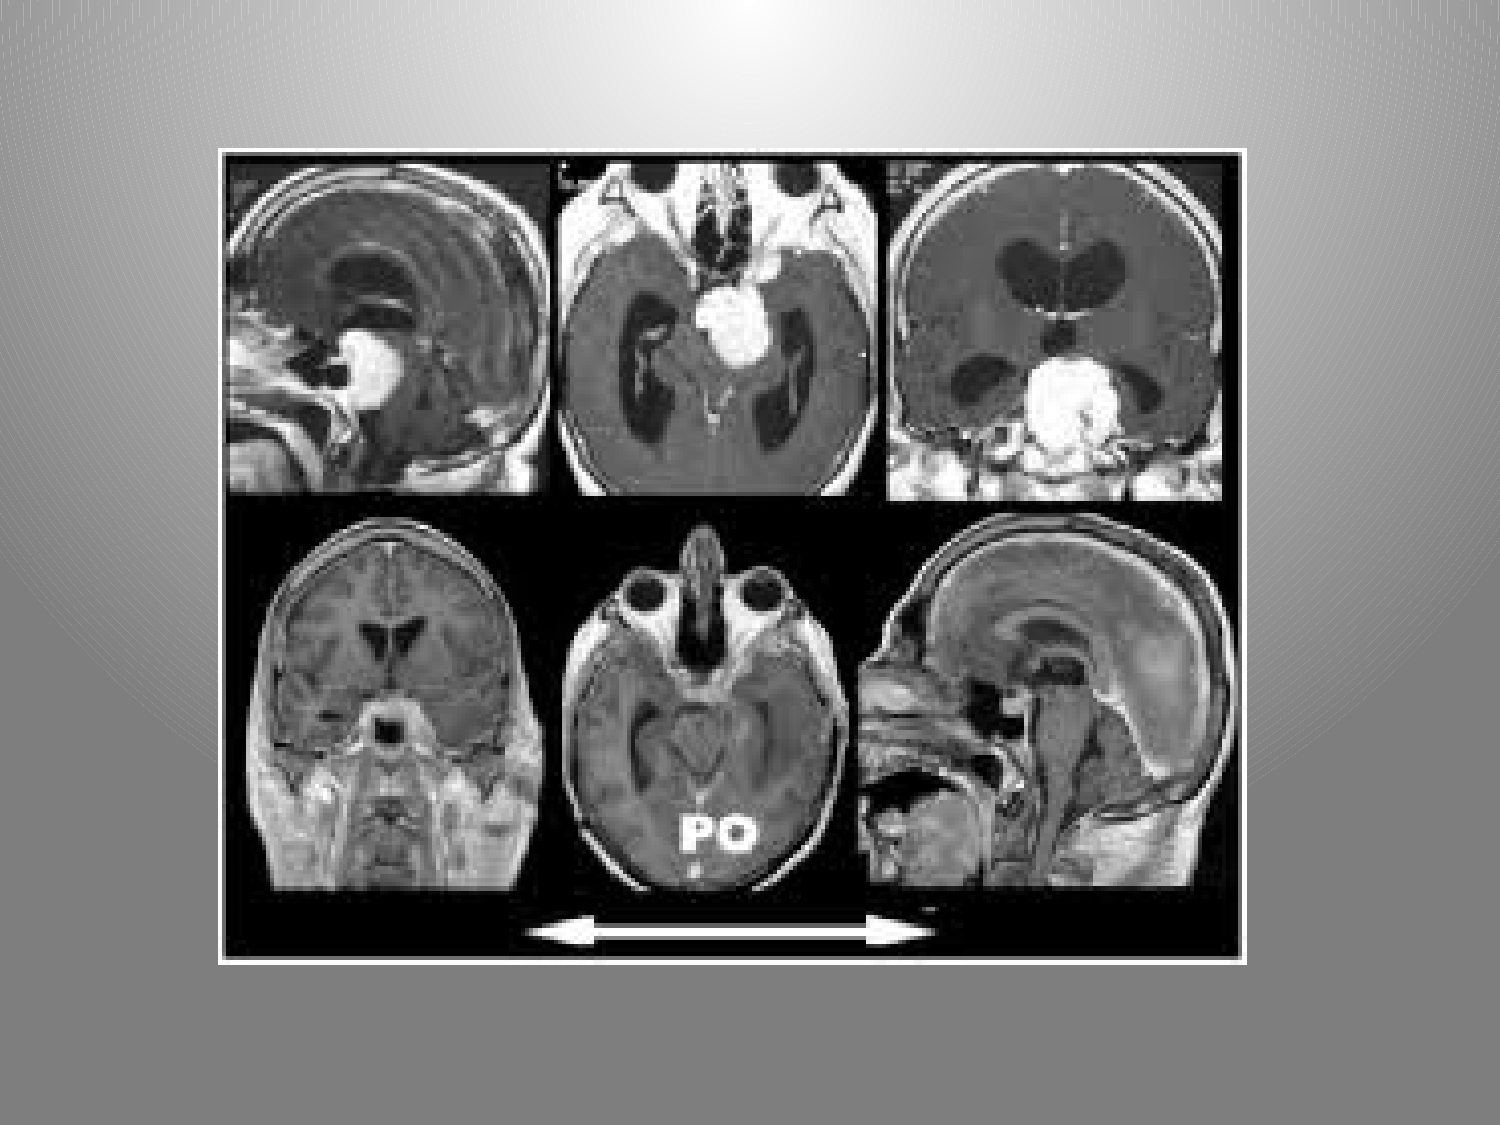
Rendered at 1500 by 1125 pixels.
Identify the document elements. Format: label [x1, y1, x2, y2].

picture [218, 148, 1247, 965]
